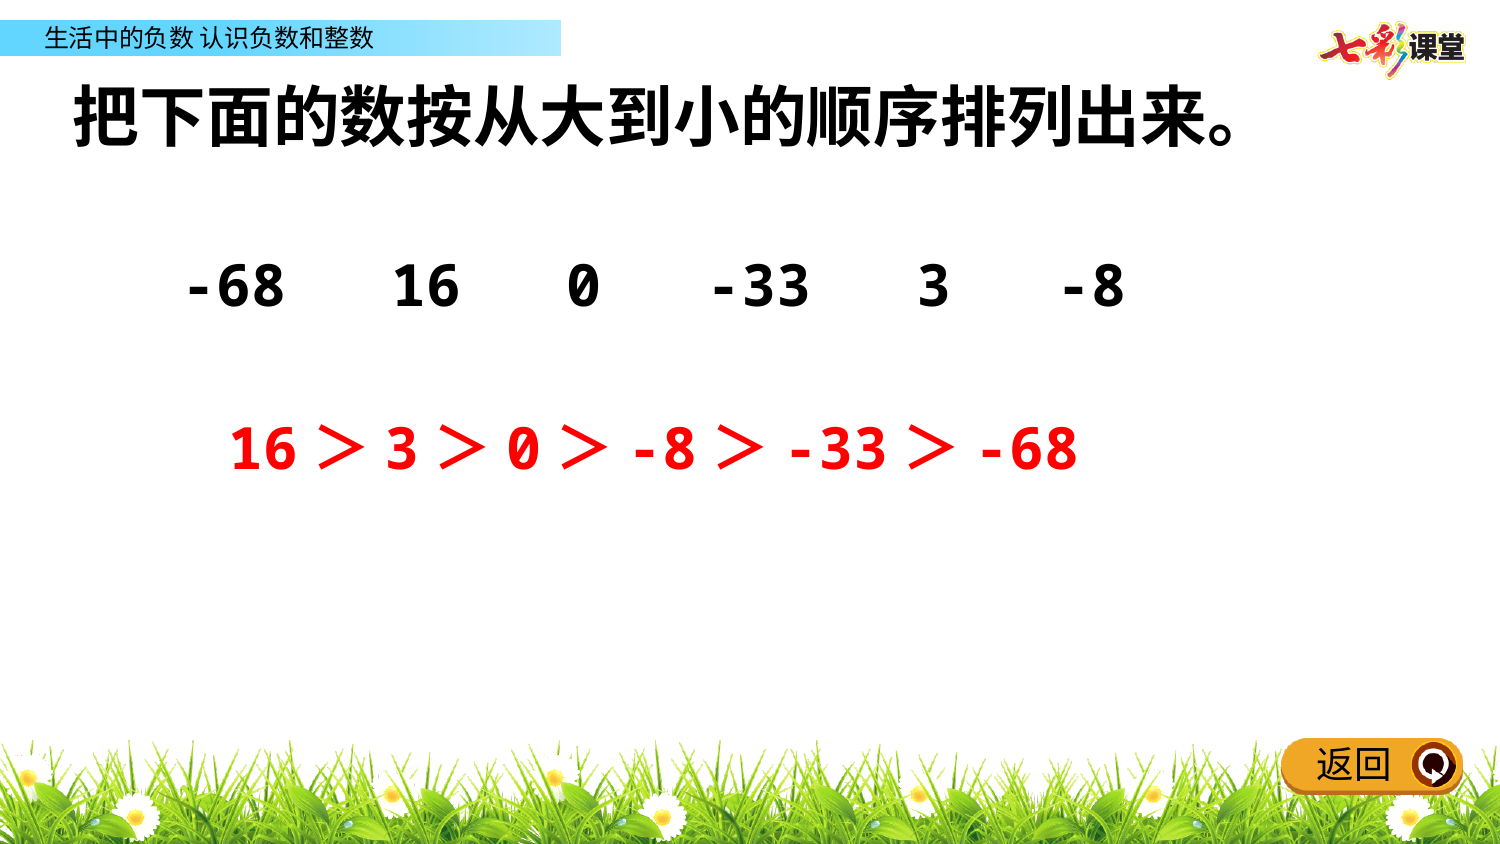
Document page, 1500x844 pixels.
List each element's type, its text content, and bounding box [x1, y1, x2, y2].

text_box 把下面的数按从大到小的顺序排列出来。 -68 16 0 -33 3 -8 16＞3＞0＞-8＞-33＞-68 [26, 67, 1282, 471]
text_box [1281, 733, 1464, 795]
picture [0, 740, 1500, 844]
picture [1316, 20, 1468, 80]
